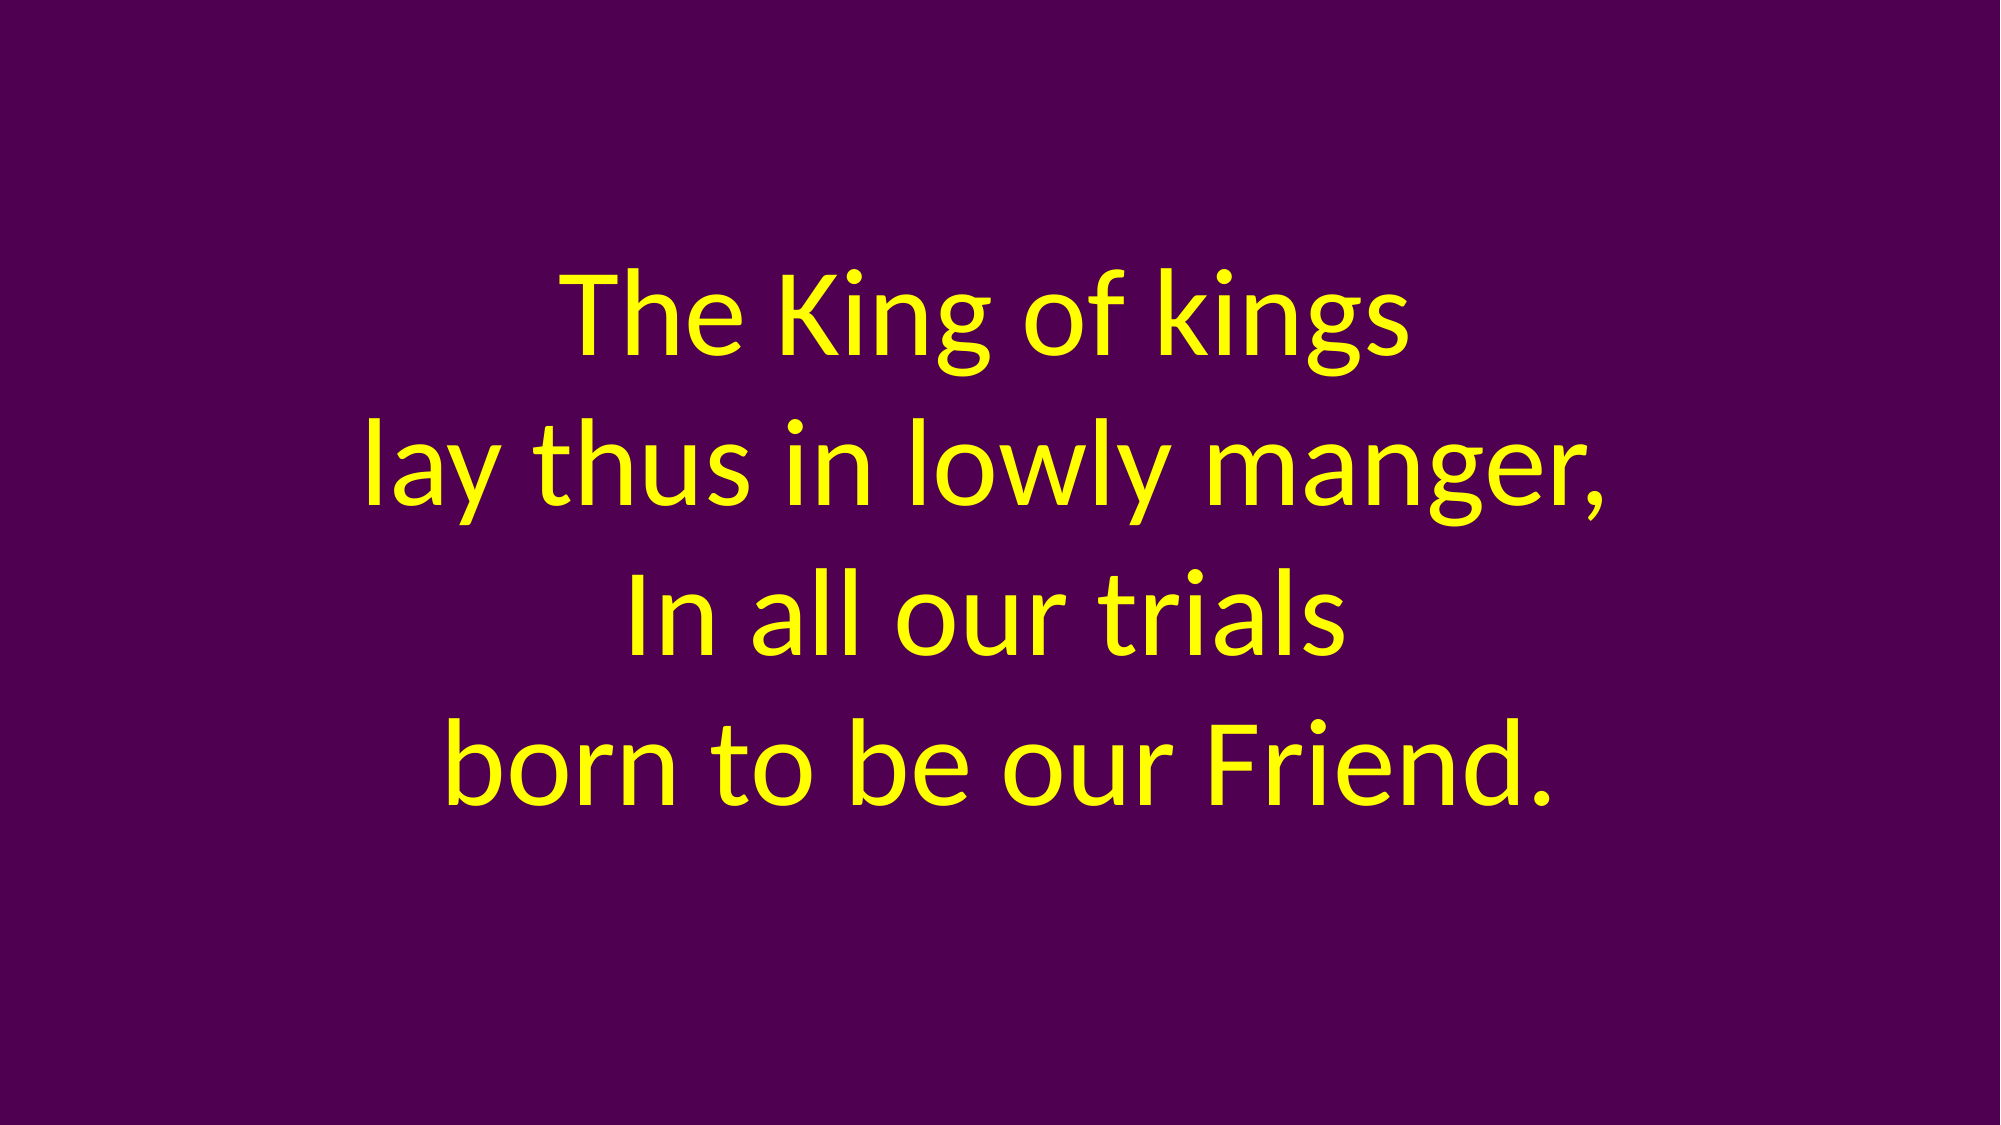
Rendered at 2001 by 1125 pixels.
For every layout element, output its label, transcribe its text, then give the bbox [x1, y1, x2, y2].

text_box The King of kings lay thus in lowly manger, In all our trials born to be our Friend. [0, 222, 2000, 838]
